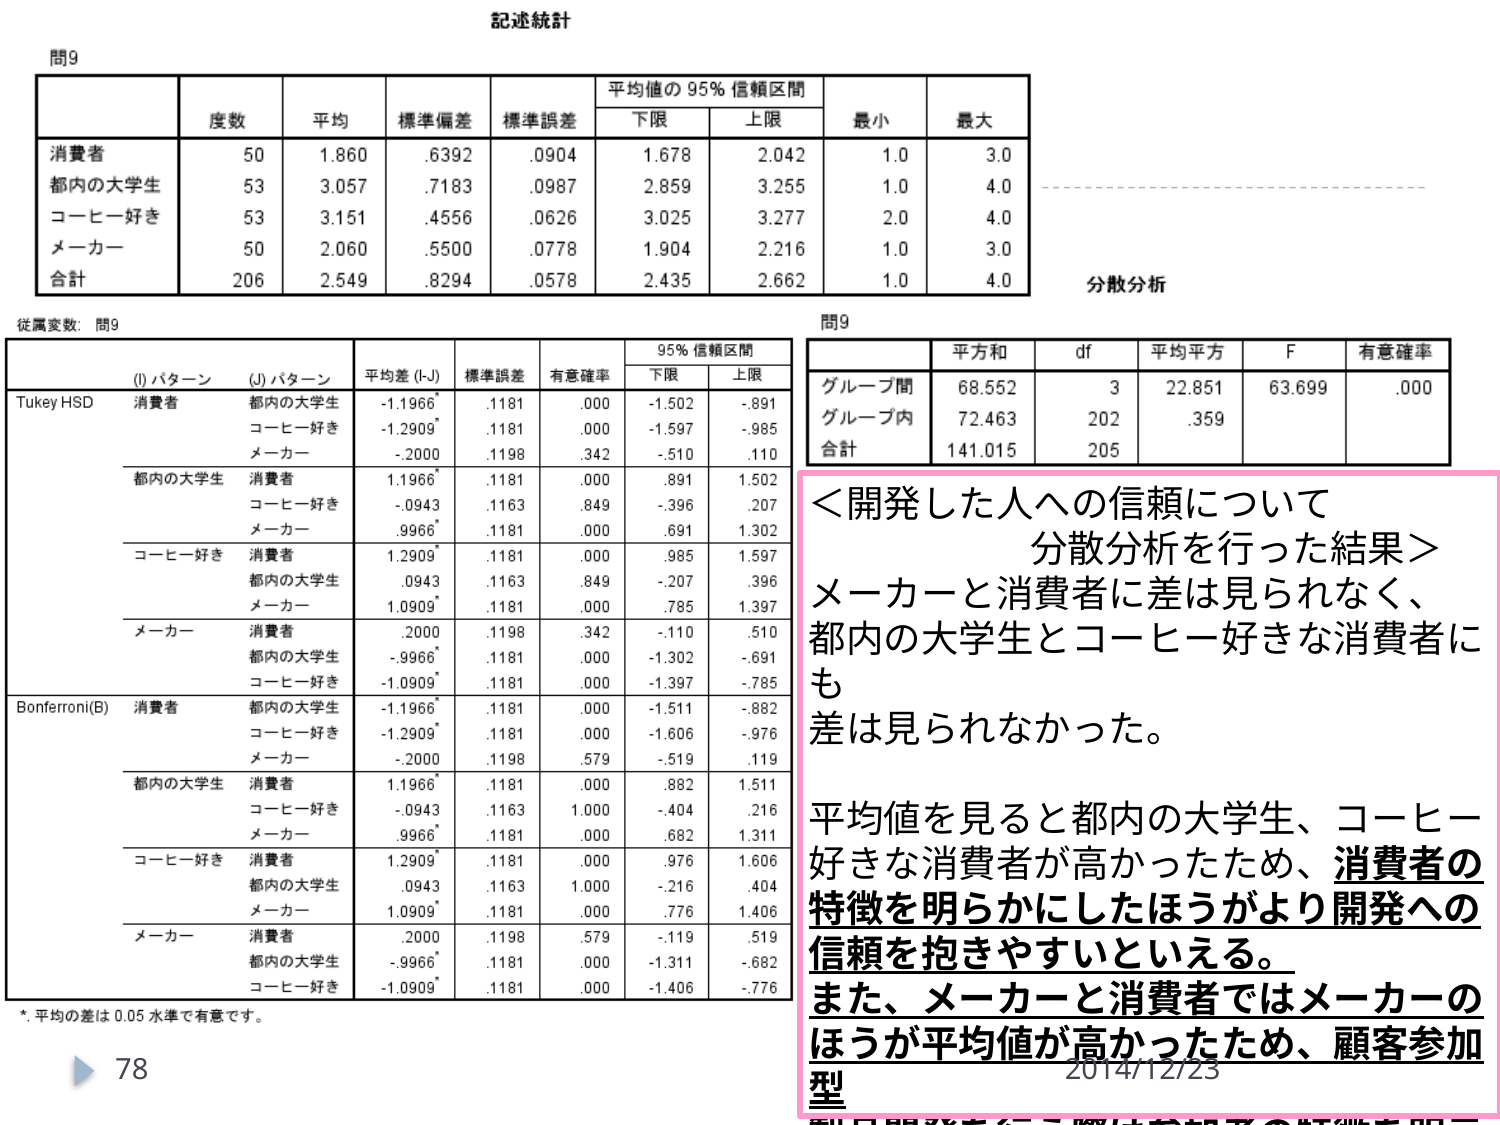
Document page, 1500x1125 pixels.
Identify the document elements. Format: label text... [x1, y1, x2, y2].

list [0, 277, 802, 1044]
text_box [799, 472, 1500, 1118]
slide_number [1050, 1042, 1426, 1103]
text_box ＜開発した人への信頼について 分散分析を行った結果＞ メーカーと消費者に差は見られなく、 都内の大学生とコーヒー好きな消費者にも 差は見られなかった。 平均値を見ると都内の大学生、コーヒー 好きな消費者が高かったため、消費者の 特徴を明らかにしたほうがより開発への 信頼を抱きやすいといえる。 また、メーカーと消費者ではメーカーの ほうが平均値が高かったため、顧客参加型 製品開発を行う際は参加者の特徴を明示 することが必須である。 [793, 1055, 1500, 1125]
slide_number 78 [100, 1056, 426, 1103]
picture [29, 0, 1459, 474]
